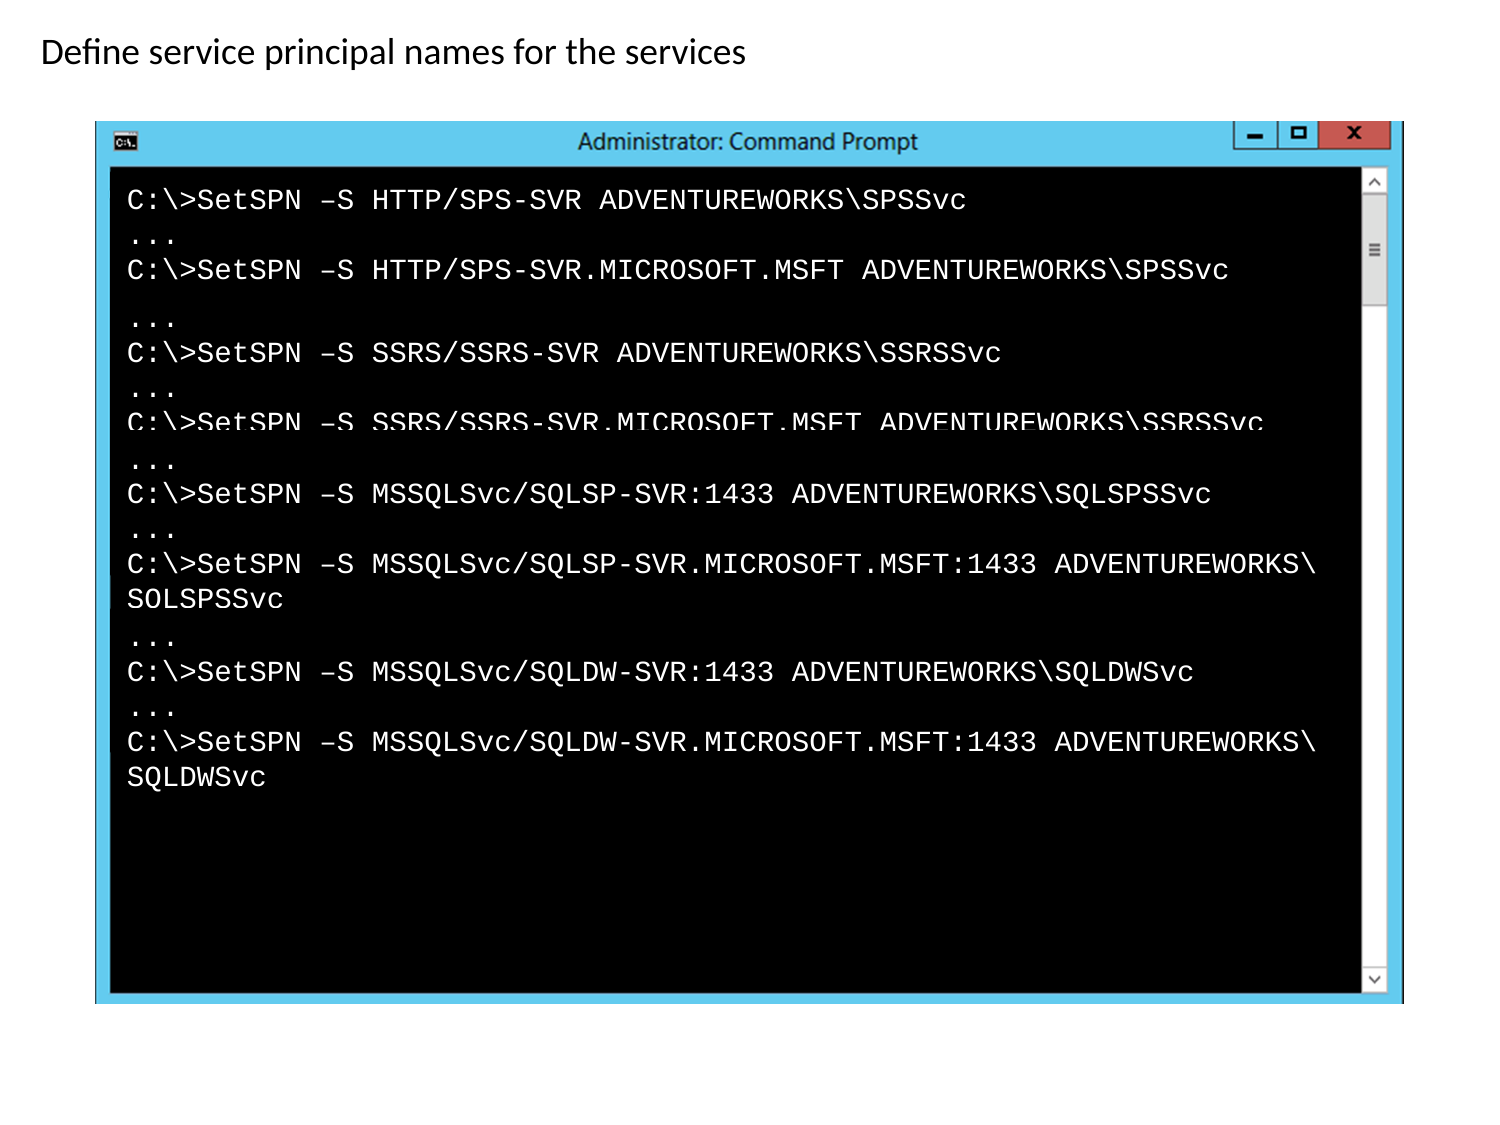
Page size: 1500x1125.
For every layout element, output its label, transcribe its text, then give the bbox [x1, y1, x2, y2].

text_box Define service principal names for the services [26, 19, 1475, 80]
picture [95, 121, 1405, 1005]
